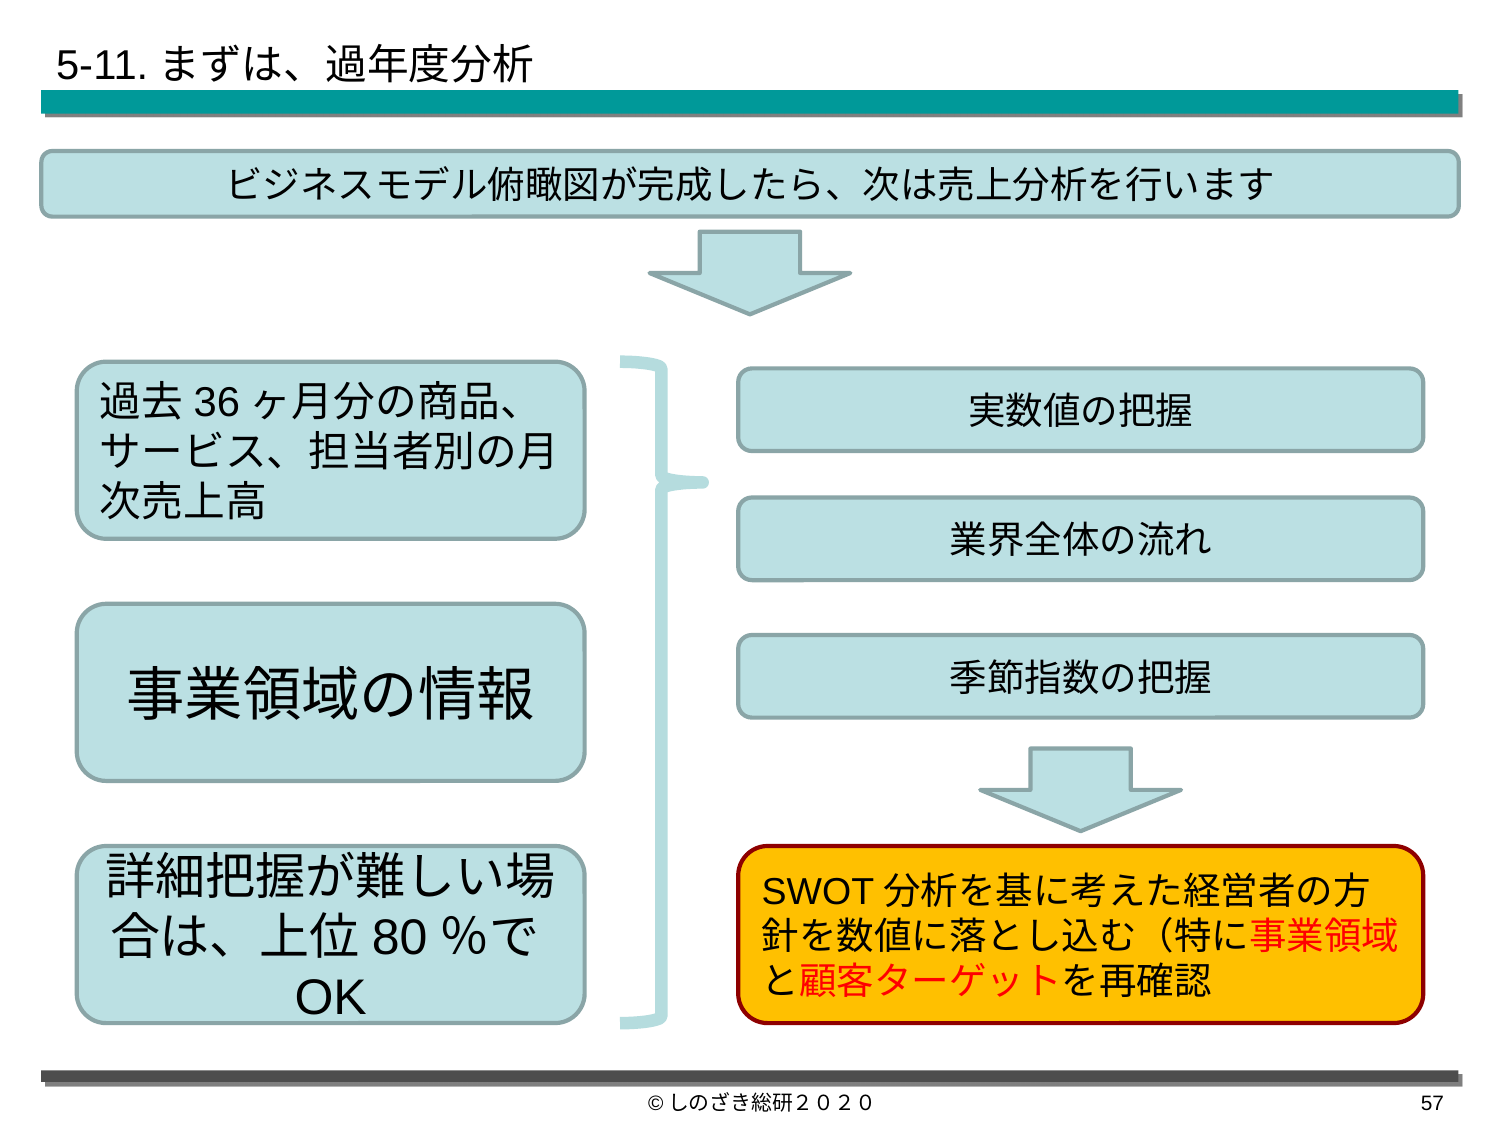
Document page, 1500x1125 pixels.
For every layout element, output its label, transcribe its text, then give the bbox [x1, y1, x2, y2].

text_box 5-11.まずは、過年度分析 [41, 30, 1245, 95]
text_box 実数値の把握 [736, 366, 1426, 454]
text_box 季節指数の把握 [736, 632, 1426, 720]
slide_number 56 [1108, 1082, 1459, 1125]
text_box 業界全体の流れ [736, 495, 1426, 583]
text_box 事業領域の情報 [74, 601, 587, 784]
text_box [620, 360, 704, 1024]
text_box ビジネスモデル俯瞰図が完成したら、次は売上分析を行います [39, 148, 1461, 219]
text_box SWOT分析を基に考えた経営者の方針を数値に落とし込む（特に事業領域と顧客ターゲットを再確認 [736, 843, 1426, 1026]
text_box 過去36ヶ月分の商品、サービス、担当者別の月次売上高 [74, 359, 587, 541]
text_box [978, 746, 1184, 834]
footer ©しのざき総研２０２０ [524, 1082, 1000, 1125]
text_box 詳細把握が難しい場合は、上位80％でOK [74, 843, 587, 1026]
text_box [647, 229, 853, 317]
